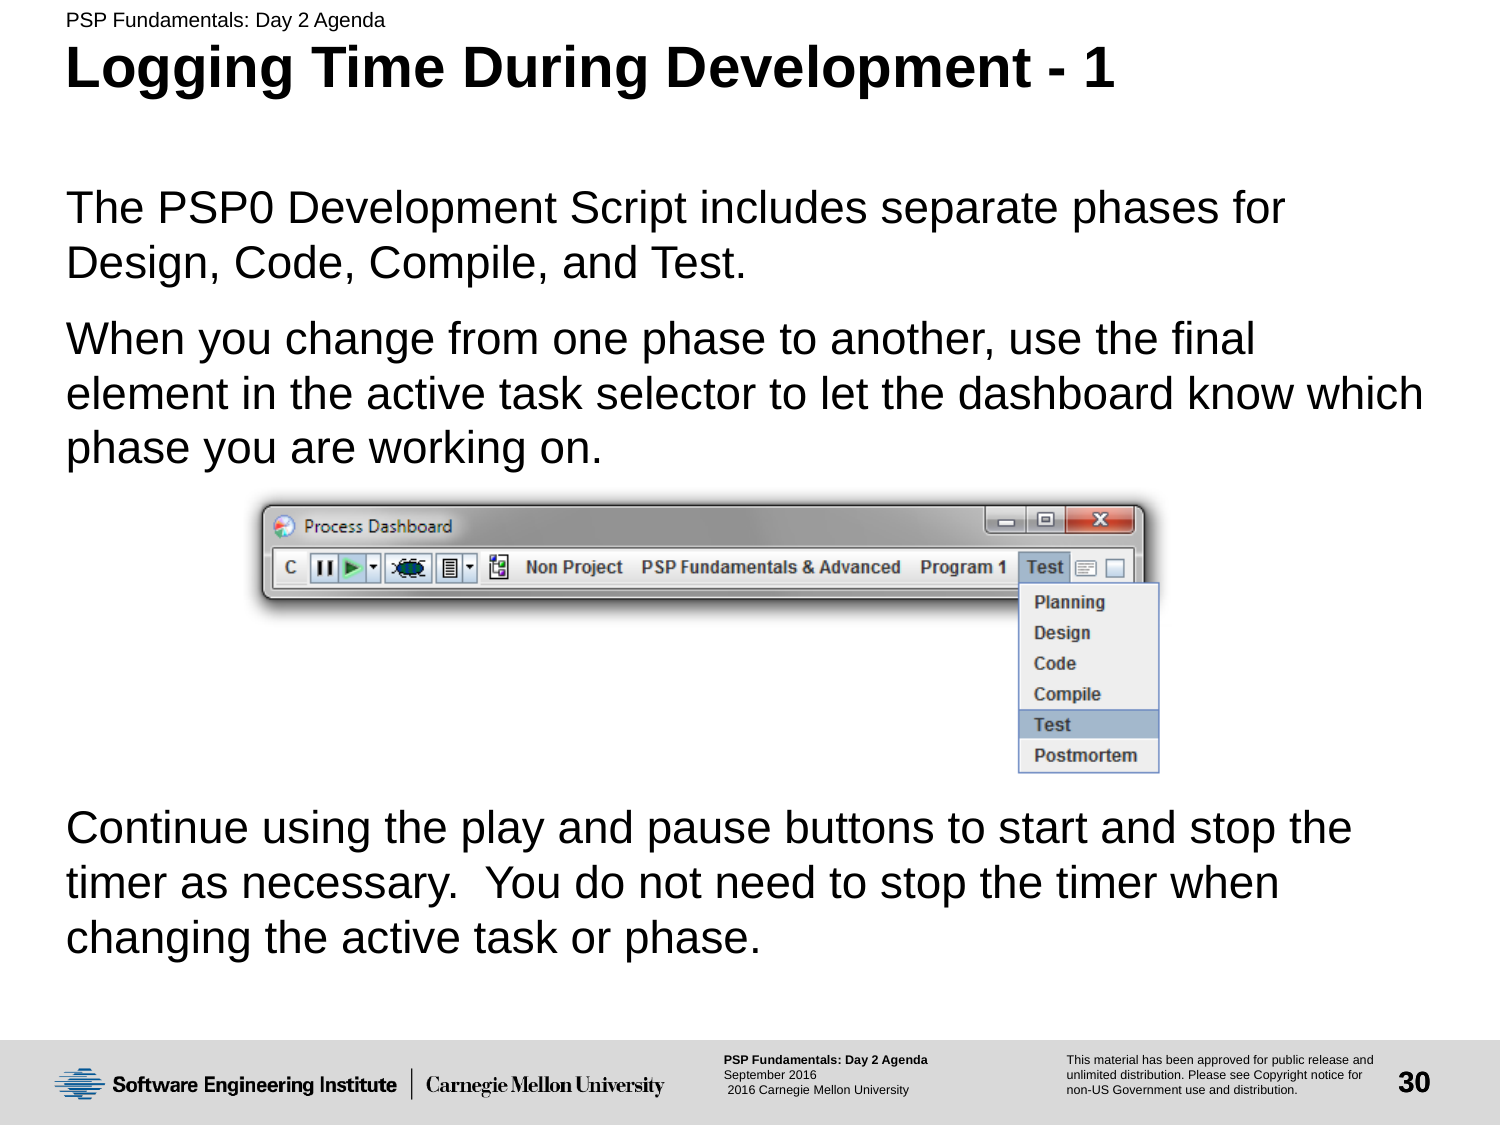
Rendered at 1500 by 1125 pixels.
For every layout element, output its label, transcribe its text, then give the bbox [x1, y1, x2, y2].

picture [46, 1061, 673, 1104]
list The PSP0 Development Script includes separate phases for Design, Code, Compile, and Test. When you change from one phase to another, use the final element in the active task selector to let the dashboard know which phase you are working on. Continue using the play and pause buttons to start and stop the timer as necessary. You do not need to stop the timer when changing the active task or phase. [65, 177, 1431, 1000]
title Logging Time During Development - 1 [65, 37, 1430, 148]
picture [243, 486, 1173, 781]
